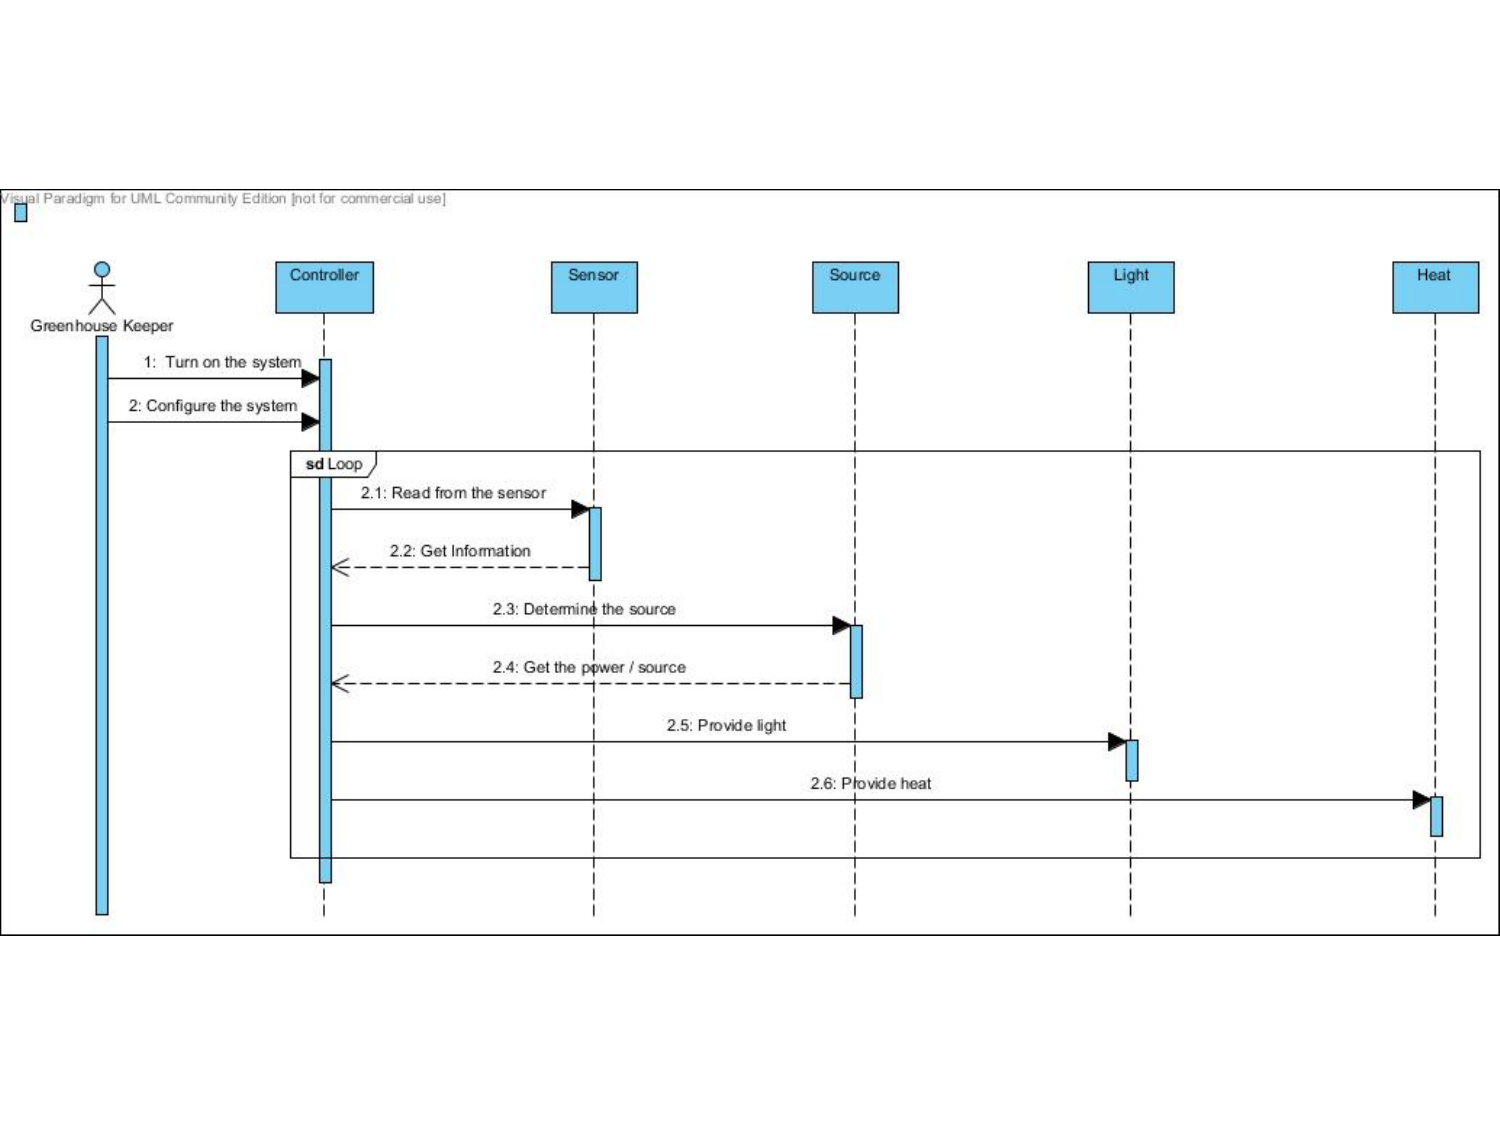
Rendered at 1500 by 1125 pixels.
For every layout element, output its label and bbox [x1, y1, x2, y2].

picture [0, 189, 1500, 936]
